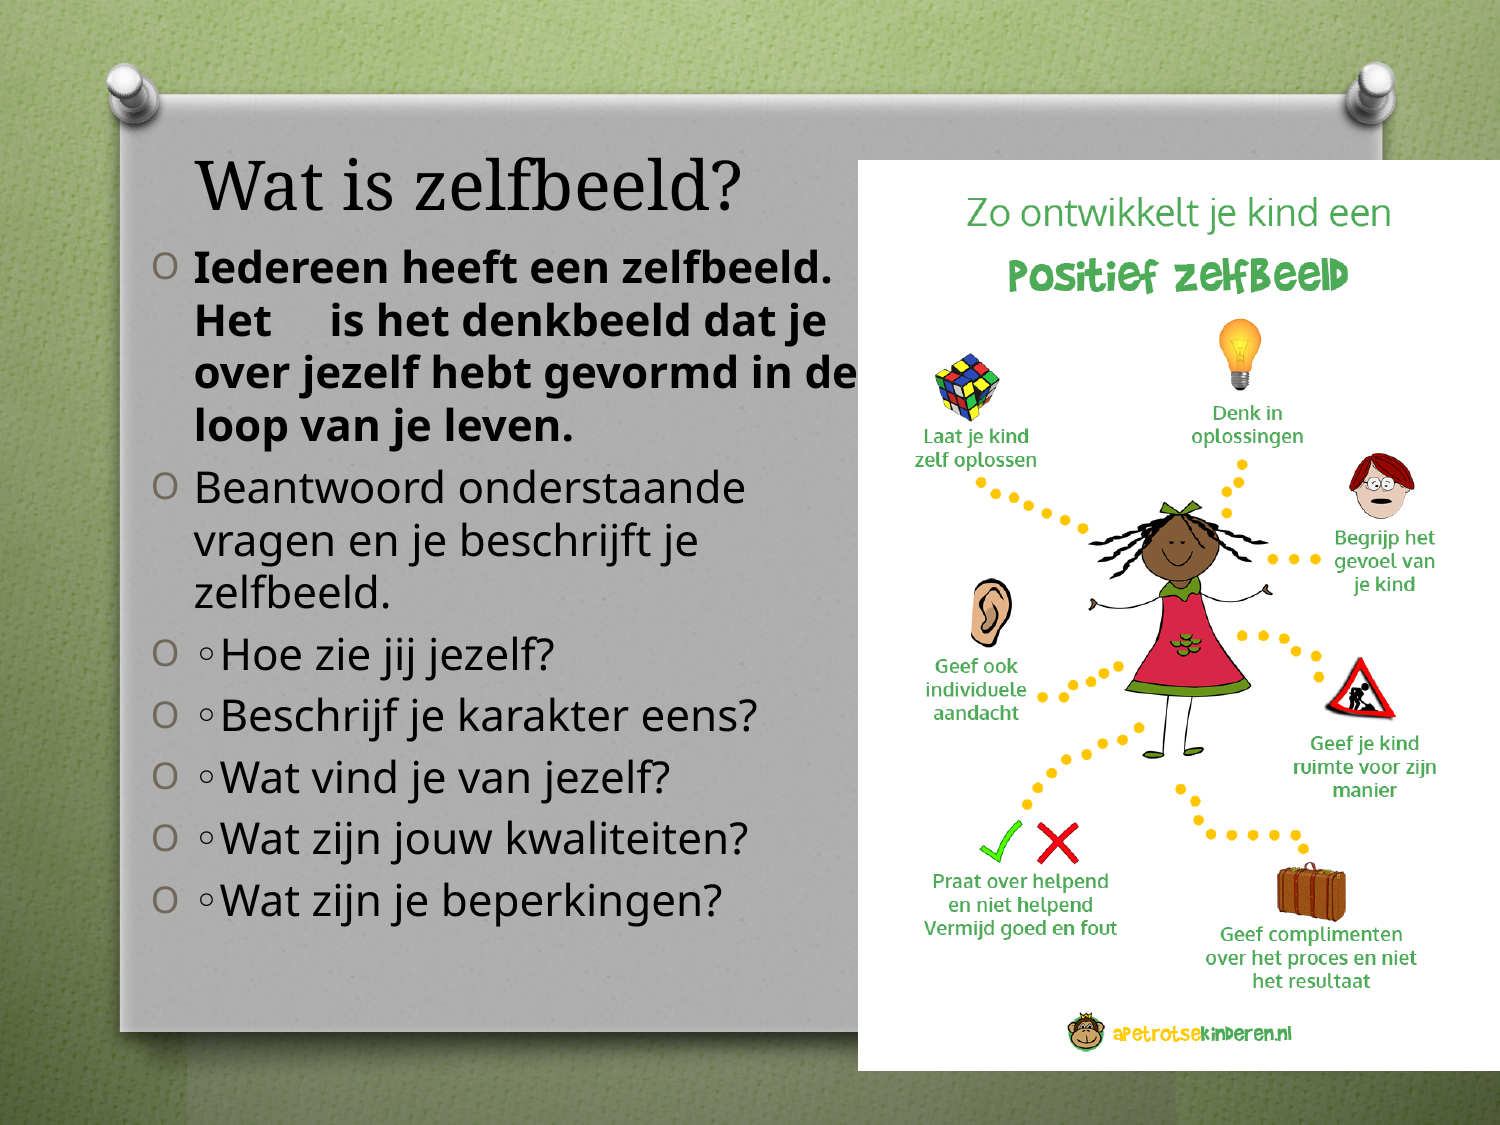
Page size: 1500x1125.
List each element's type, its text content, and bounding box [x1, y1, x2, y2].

picture [1317, 35, 1439, 156]
picture [75, 29, 198, 153]
title Wat is zelfbeeld? [179, 134, 1323, 231]
picture [858, 160, 1500, 1071]
list Iedereen heeft een zelfbeeld. Het is het denkbeeld dat je over jezelf hebt gevormd in de loop van je leven. Beantwoord onderstaande vragen en je beschrijft je zelfbeeld. ◦Hoe zie jij jezelf? ◦Beschrijf je karakter eens? ◦Wat vind je van jezelf? ◦Wat zijn jouw kwaliteiten? ◦Wat zijn je beperkingen? [135, 231, 853, 939]
